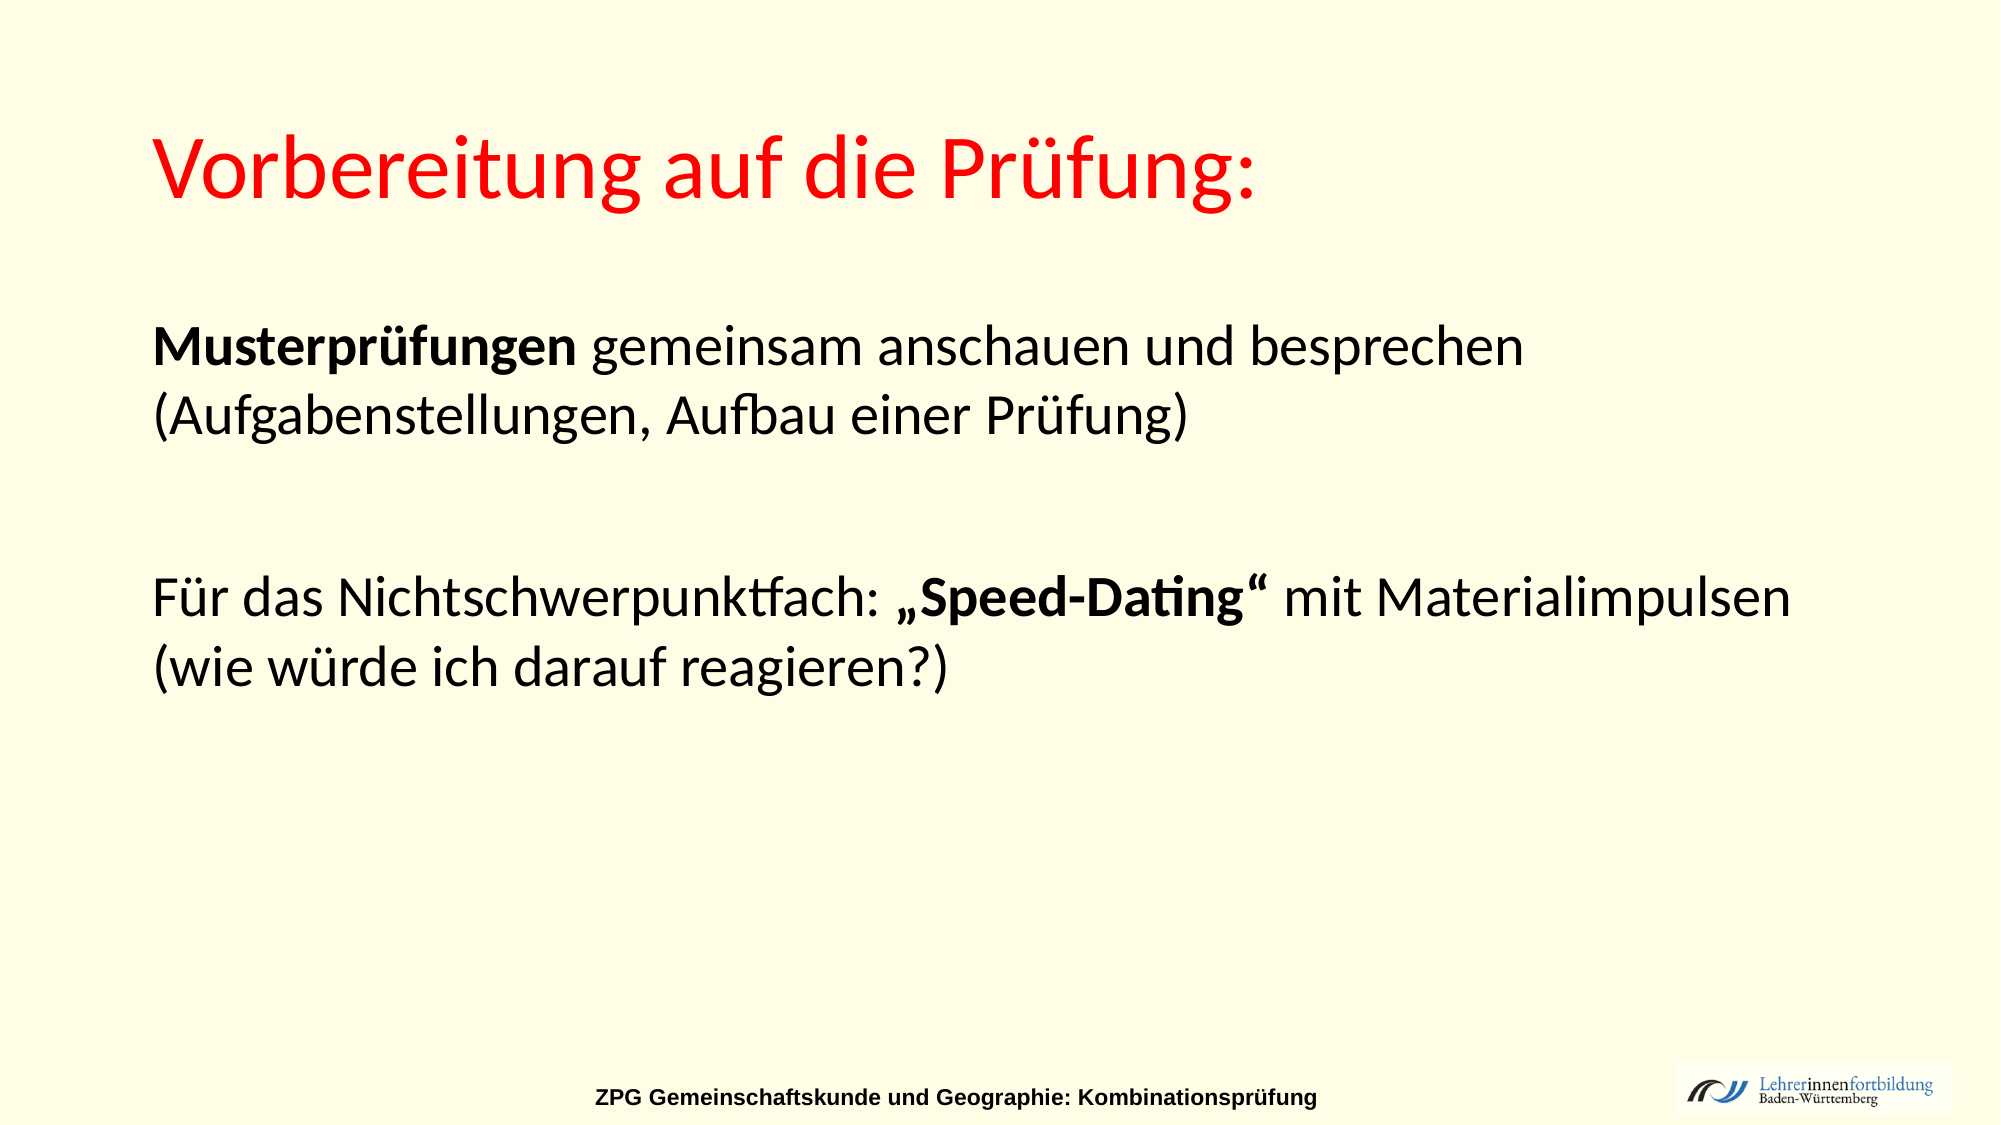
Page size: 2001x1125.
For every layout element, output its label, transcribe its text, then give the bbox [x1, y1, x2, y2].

text_box Vorbereitung auf die Prüfung: [137, 59, 1863, 278]
text_box Musterprüfungen gemeinsam anschauen und besprechen (Aufgabenstellungen, Aufbau einer Prüfung) Für das Nichtschwerpunktfach: „Speed-Dating“ mit Materialimpulsen (wie würde ich darauf reagieren?) [137, 299, 1863, 1014]
picture [1676, 1062, 1953, 1116]
